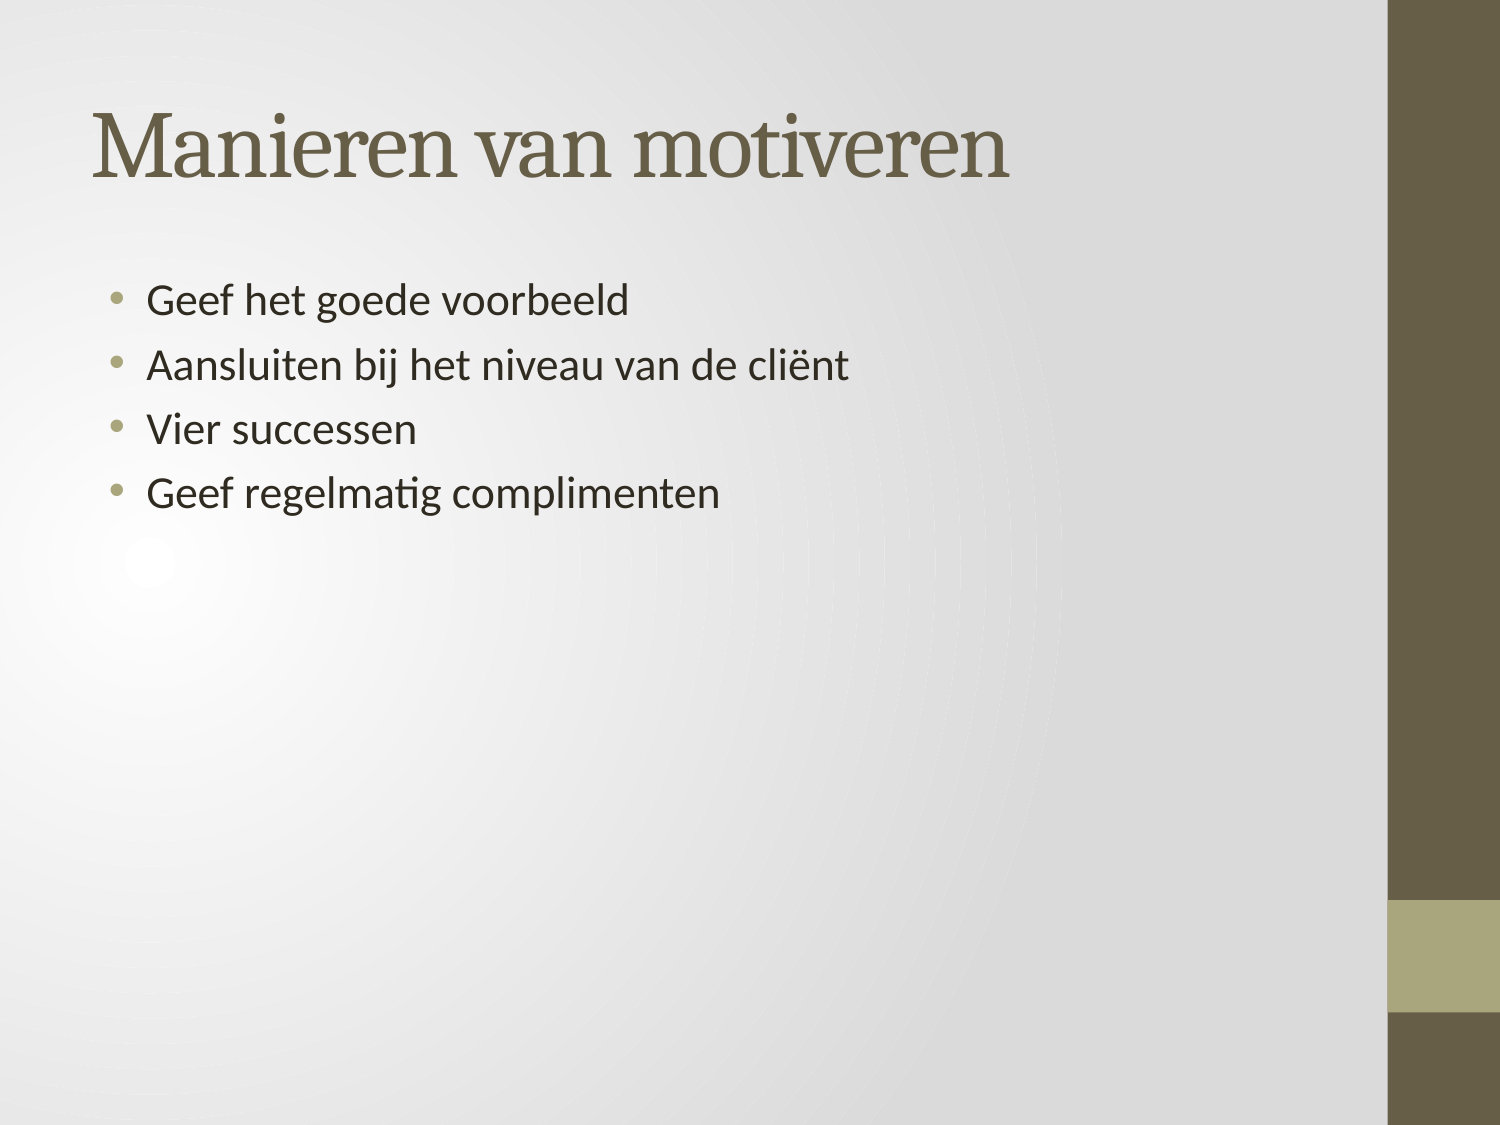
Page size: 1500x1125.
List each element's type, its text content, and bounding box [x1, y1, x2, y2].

title Manieren van motiveren [75, 45, 1325, 233]
list Geef het goede voorbeeld Aansluiten bij het niveau van de cliënt Vier successen Geef regelmatig complimenten [75, 262, 1325, 1050]
